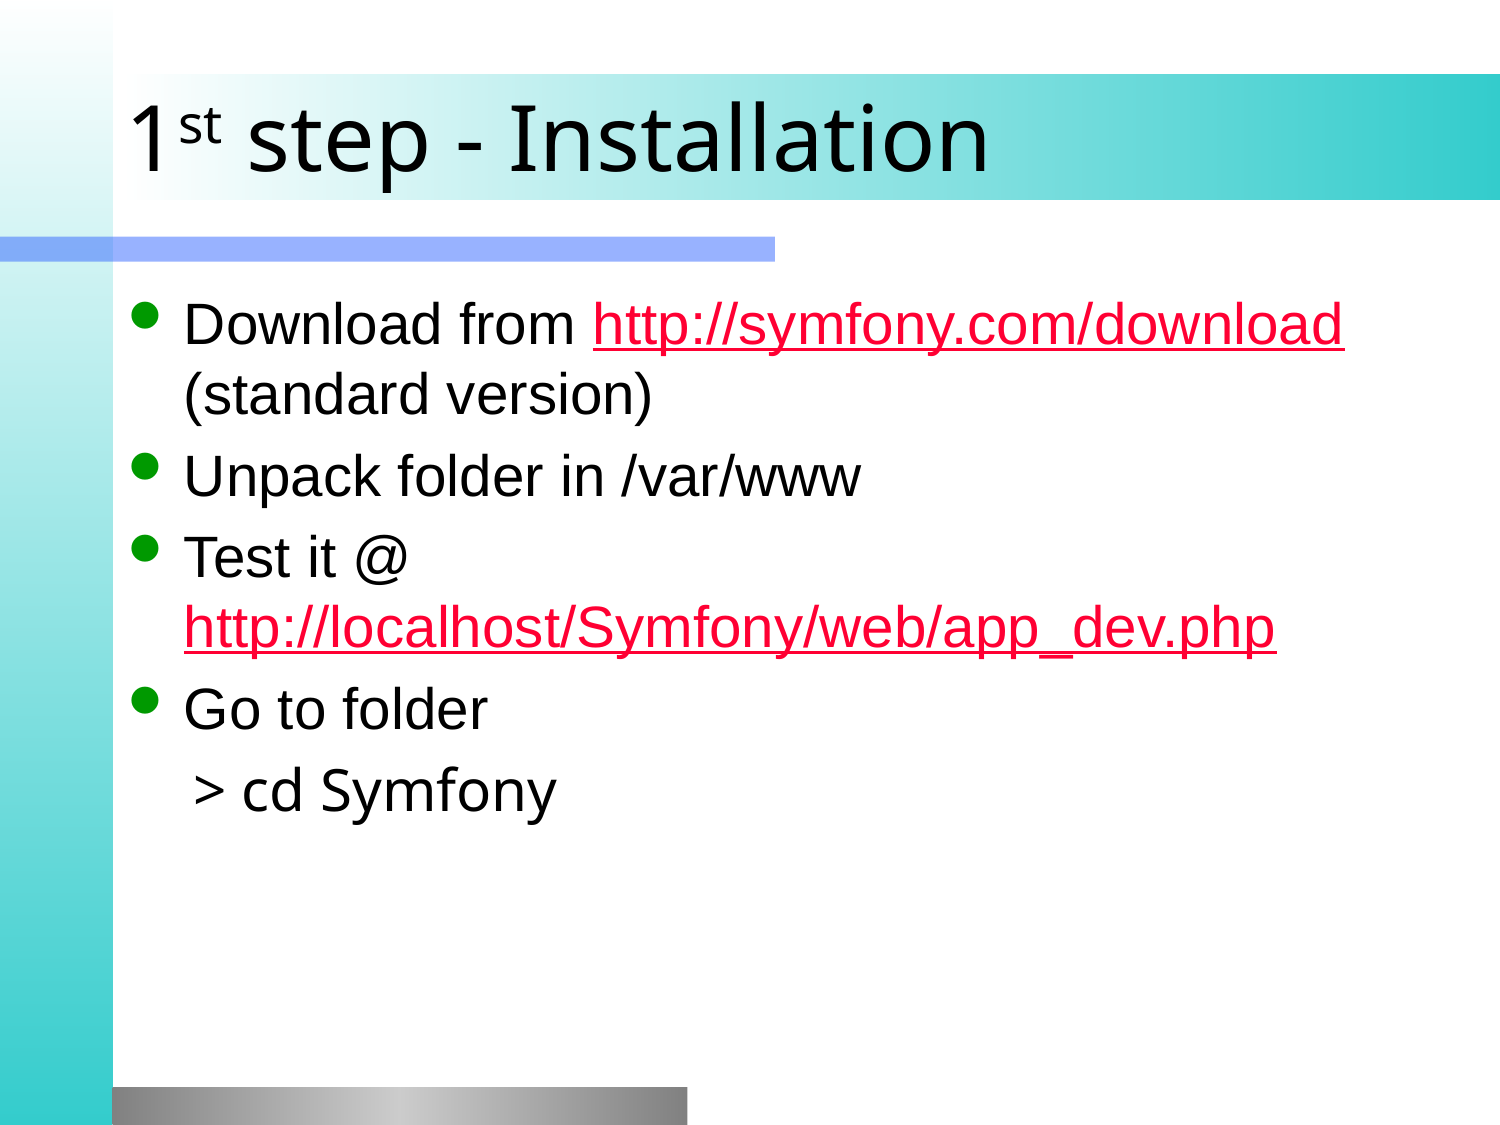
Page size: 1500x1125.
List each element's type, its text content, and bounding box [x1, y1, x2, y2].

list Download from http://symfony.com/download (standard version) Unpack folder in /var/www Test it @ http://localhost/Symfony/web/app_dev.php Go to folder > cd Symfony [112, 278, 1388, 1073]
title 1st step - Installation [110, 40, 1386, 229]
